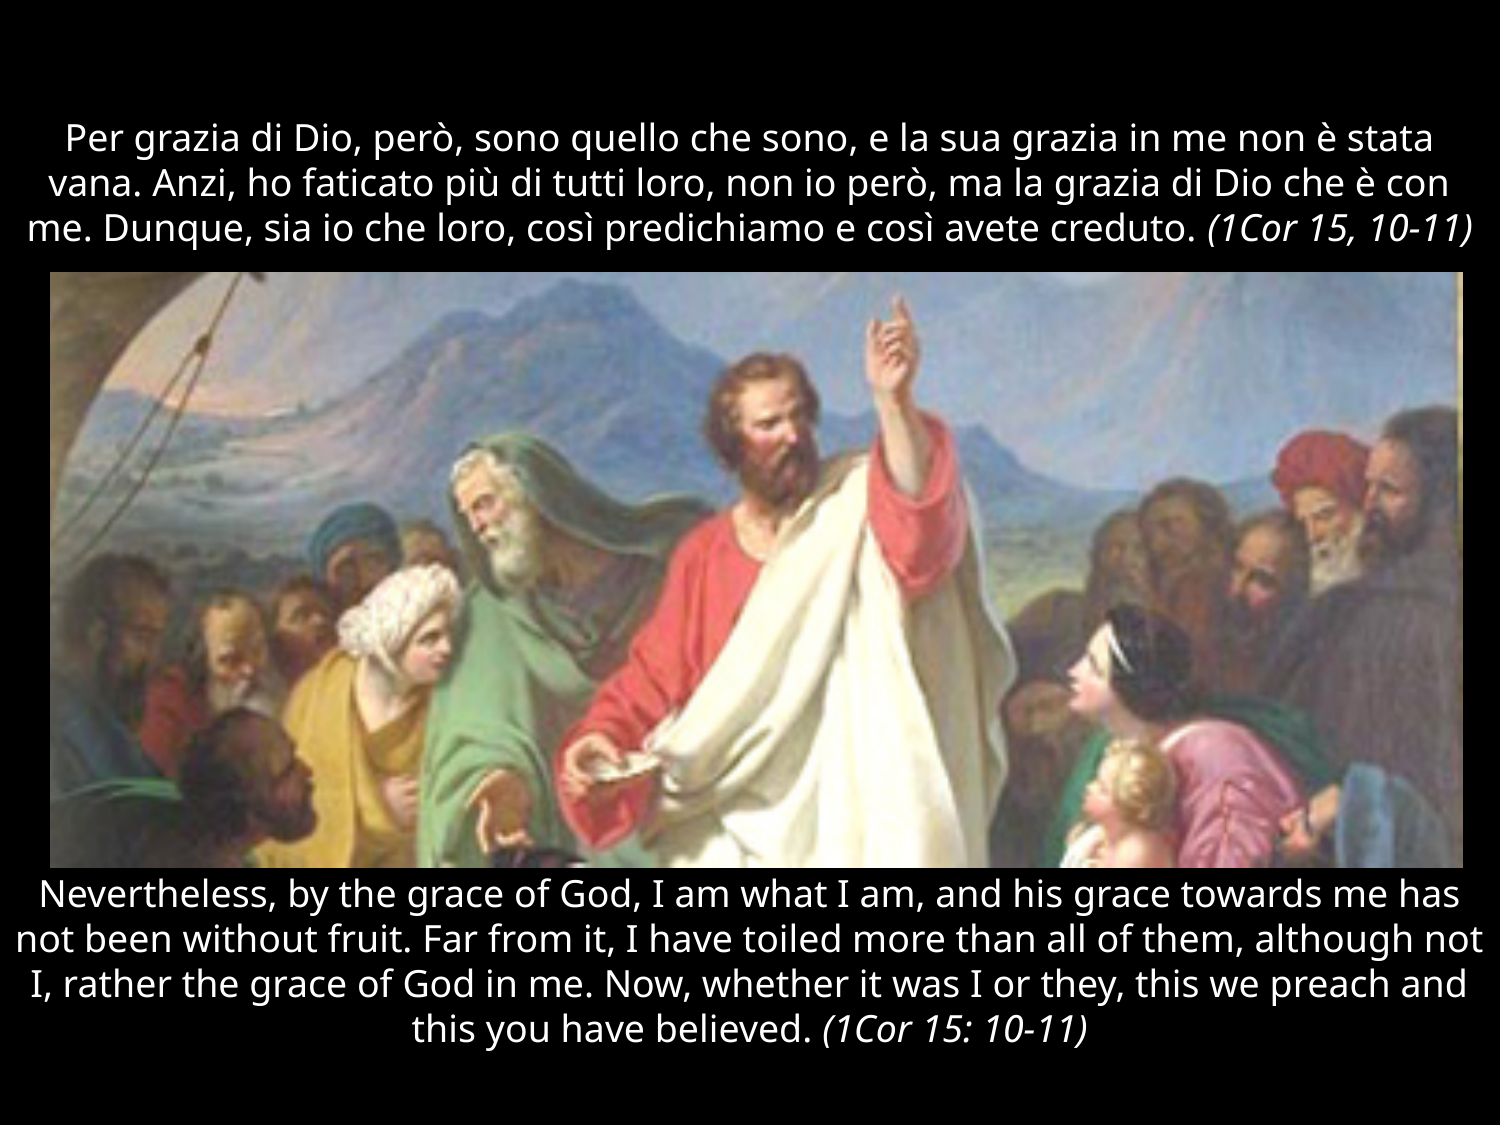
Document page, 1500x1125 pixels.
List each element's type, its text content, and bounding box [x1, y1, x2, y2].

title Per grazia di Dio, però, sono quello che sono, e la sua grazia in me non è stata vana. Anzi, ho faticato più di tutti loro, non io però, ma la grazia di Dio che è con me. Dunque, sia io che loro, così predichiamo e così avete creduto. (1Cor 15, 10-11) [0, 87, 1500, 275]
text_box Nevertheless, by the grace of God, I am what I am, and his grace towards me has not been without fruit. Far from it, I have toiled more than all of them, although not I, rather the grace of God in me. Now, whether it was I or they, this we preach and this you have believed. (1Cor 15: 10-11) [0, 862, 1500, 1058]
picture [49, 272, 1463, 868]
